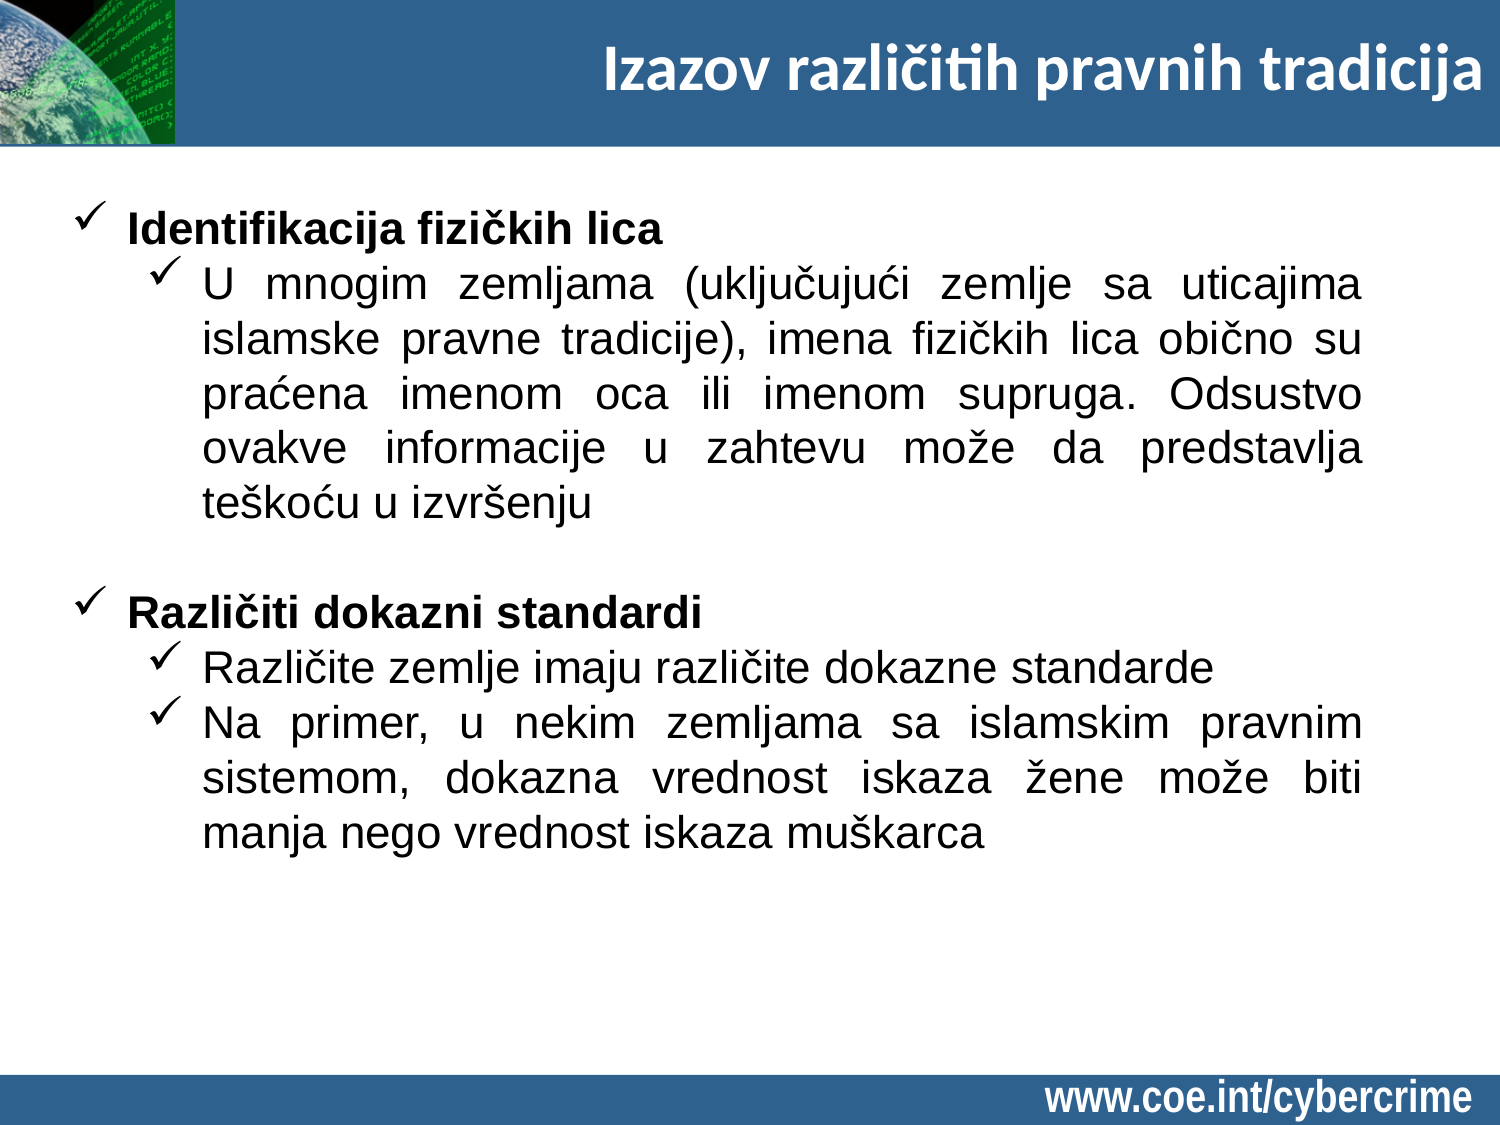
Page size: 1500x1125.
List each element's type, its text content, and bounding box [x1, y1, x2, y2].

text_box www.coe.int/cybercrime [1030, 1059, 1500, 1125]
text_box [0, 1073, 1030, 1125]
picture [0, 0, 175, 144]
text_box Identifikacija fizičkih lica U mnogim zemljama (uključujući zemlje sa uticajima islamske pravne tradicije), imena fizičkih lica obično su praćena imenom oca ili imenom supruga. Odsustvo ovakve informacije u zahtevu može da predstavlja teškoću u izvršenju Različiti dokazni standardi Različite zemlje imaju različite dokazne standarde Na primer, u nekim zemljama sa islamskim pravnim sistemom, dokazna vrednost iskaza žene može biti manja nego vrednost iskaza muškarca [56, 190, 1379, 866]
text_box Izazov različitih pravnih tradicija [177, 0, 1500, 149]
